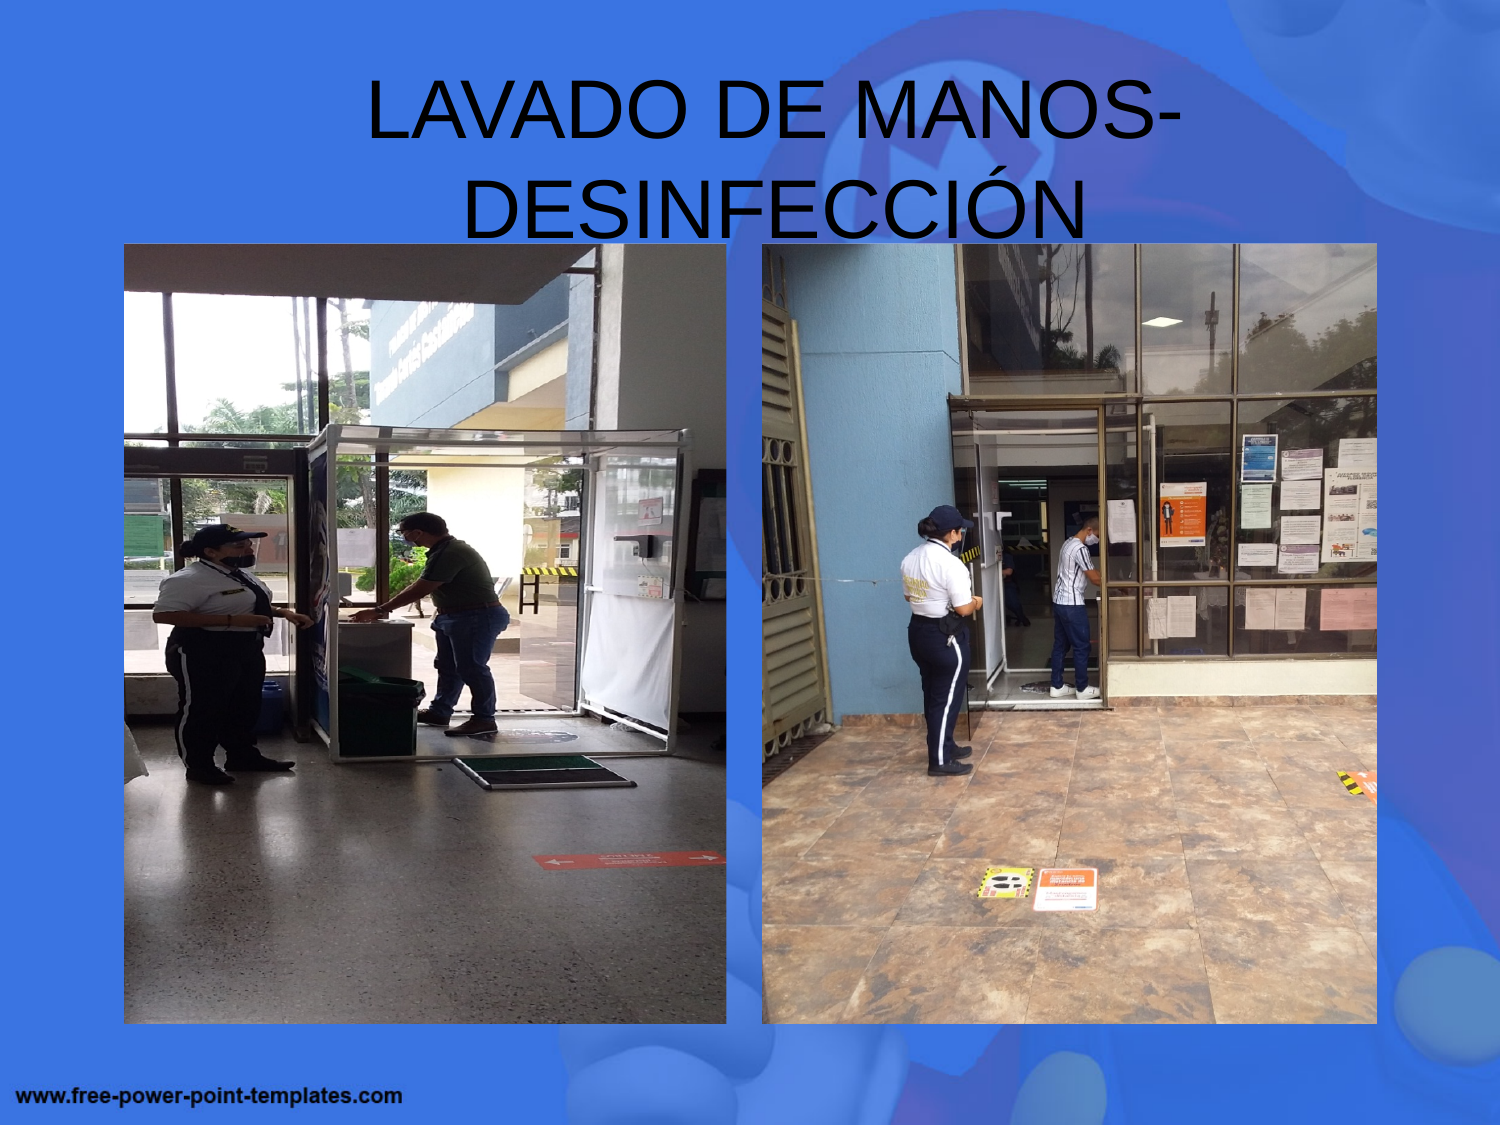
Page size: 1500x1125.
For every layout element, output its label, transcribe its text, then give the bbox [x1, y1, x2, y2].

picture [0, 0, 1500, 1125]
title LAVADO DE MANOS- DESINFECCIÓN [100, 66, 1451, 254]
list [35, 331, 673, 935]
